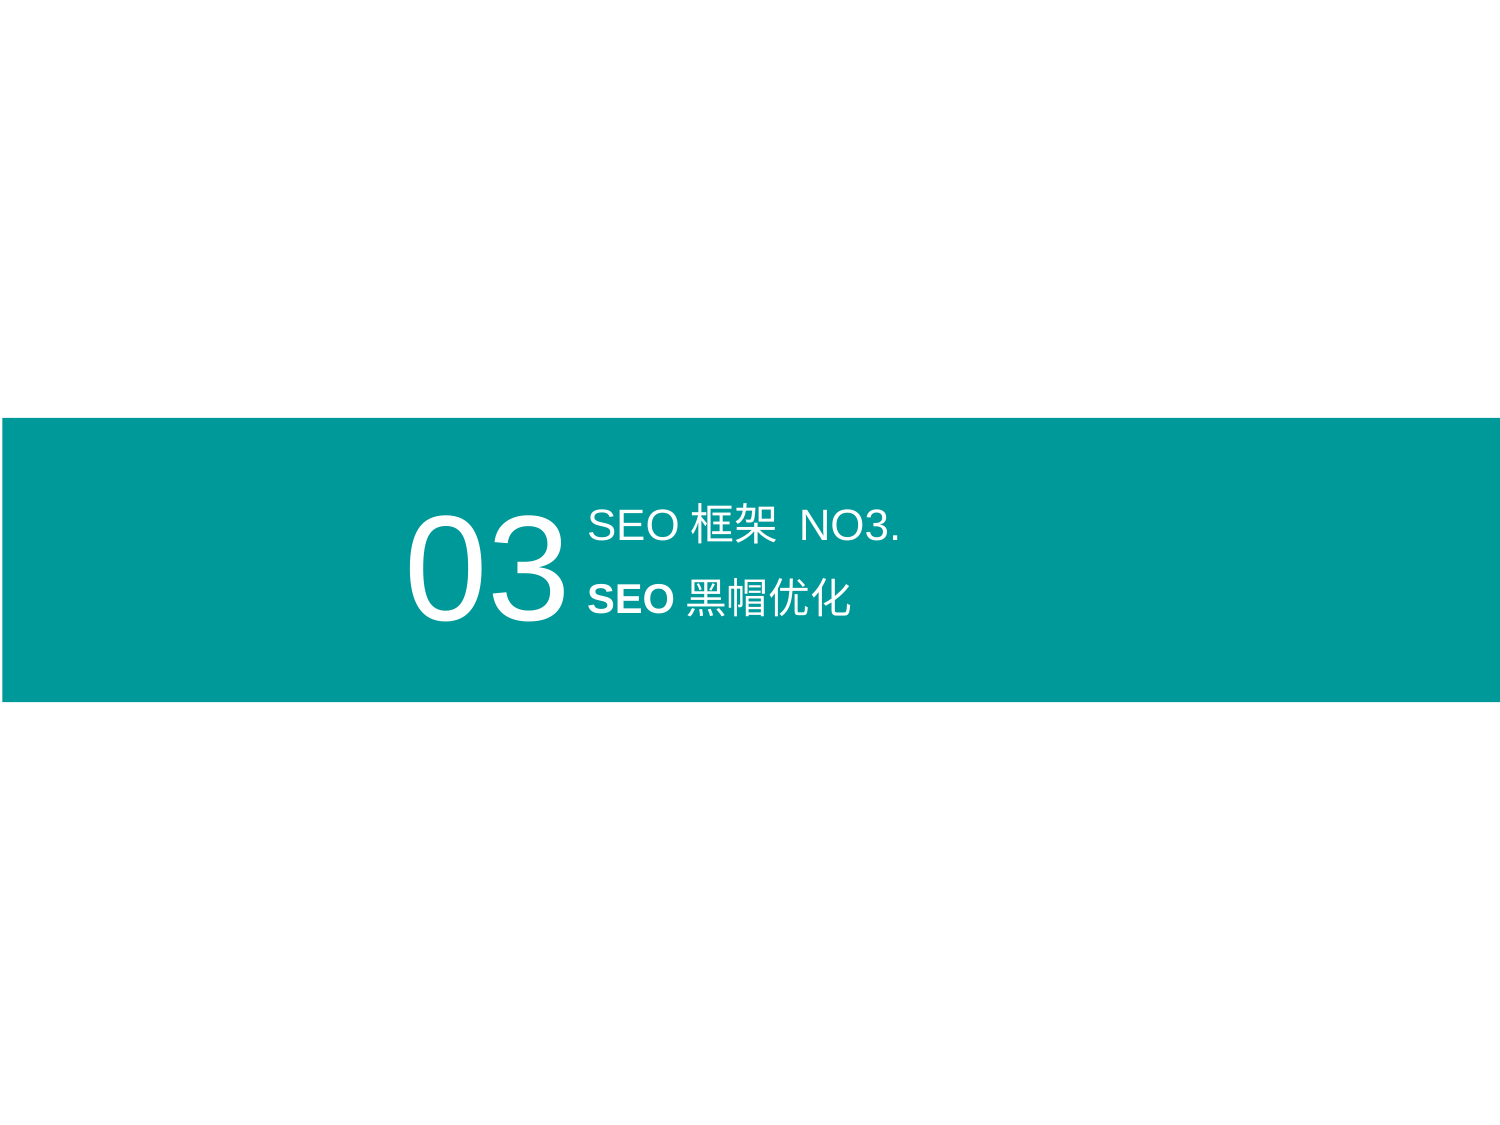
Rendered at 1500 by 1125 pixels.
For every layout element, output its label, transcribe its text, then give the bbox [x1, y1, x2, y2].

title SEO框架 NO3. [580, 488, 1402, 563]
text_box [2, 417, 1500, 703]
list SEO黑帽优化 [579, 563, 1402, 677]
text_box 03 [396, 462, 580, 658]
